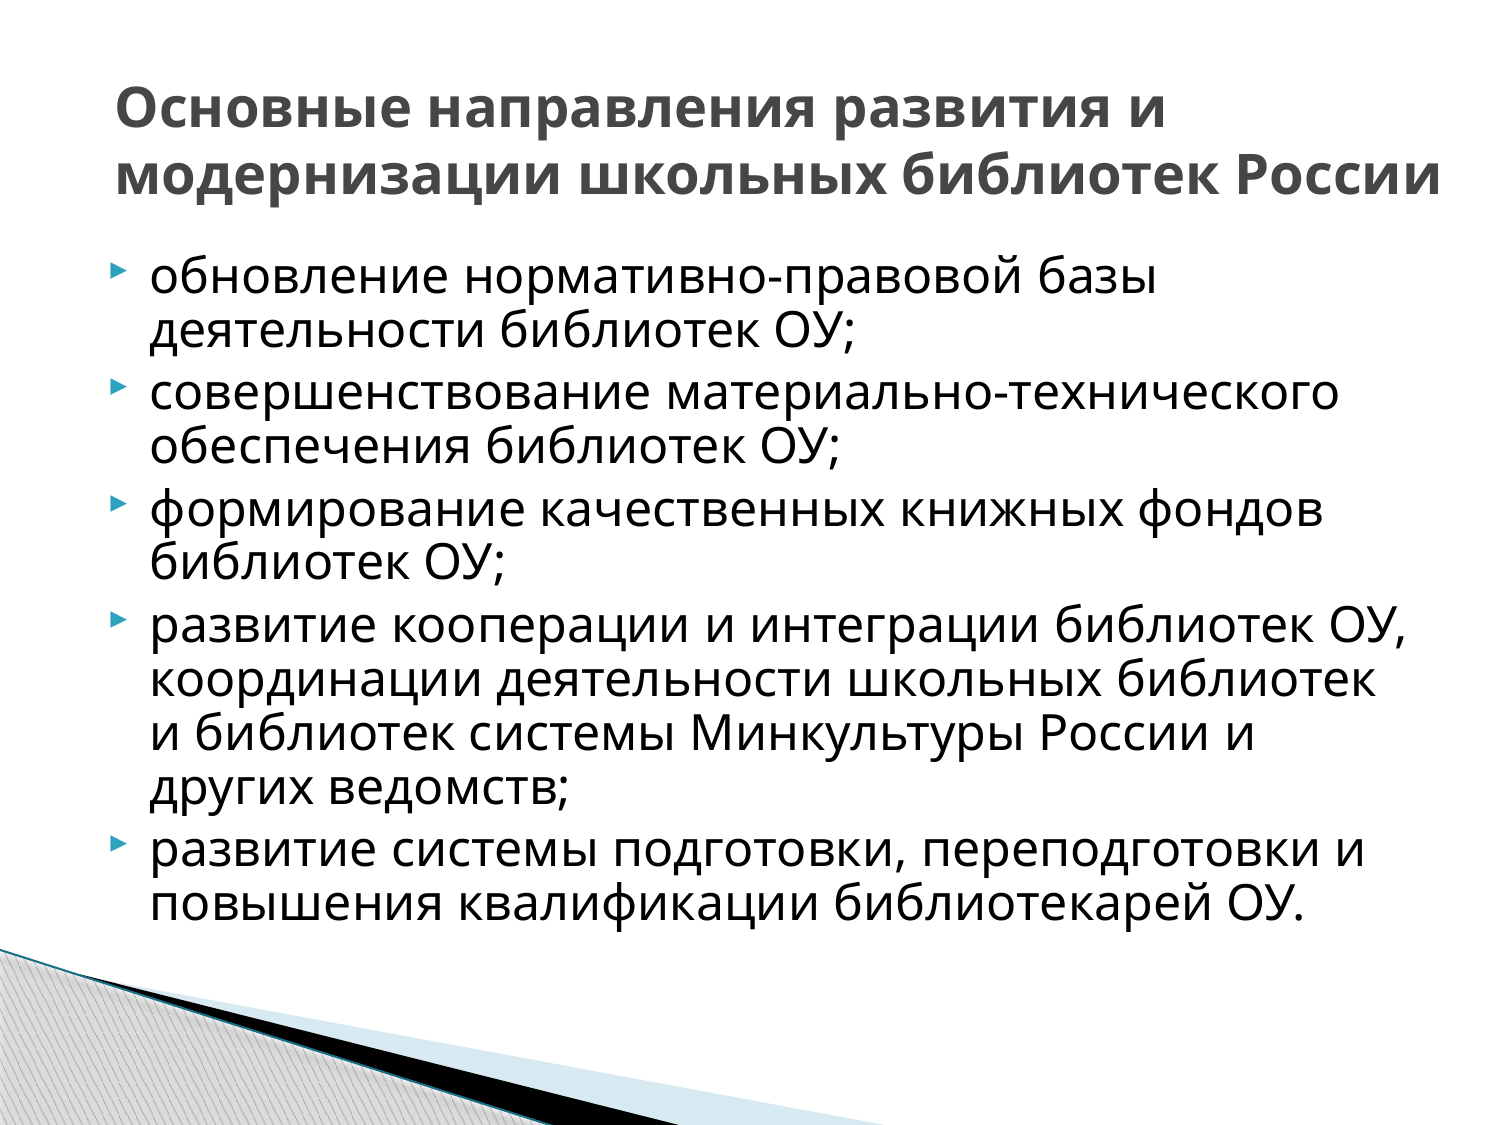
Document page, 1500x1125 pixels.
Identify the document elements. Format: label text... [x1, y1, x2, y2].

list обновление нормативно-правовой базы деятельности библиотек ОУ; совершенствование материально-технического обеспечения библиотек ОУ; формирование качественных книжных фондов библиотек ОУ; развитие кооперации и интеграции библиотек ОУ, координации деятельности школьных библиотек и библиотек системы Минкультуры России и других ведомств; развитие системы подготовки, переподготовки и повышения квалификации библиотекарей ОУ. [75, 243, 1425, 986]
title Основные направления развития и модернизации школьных библиотек России [99, 45, 1500, 233]
